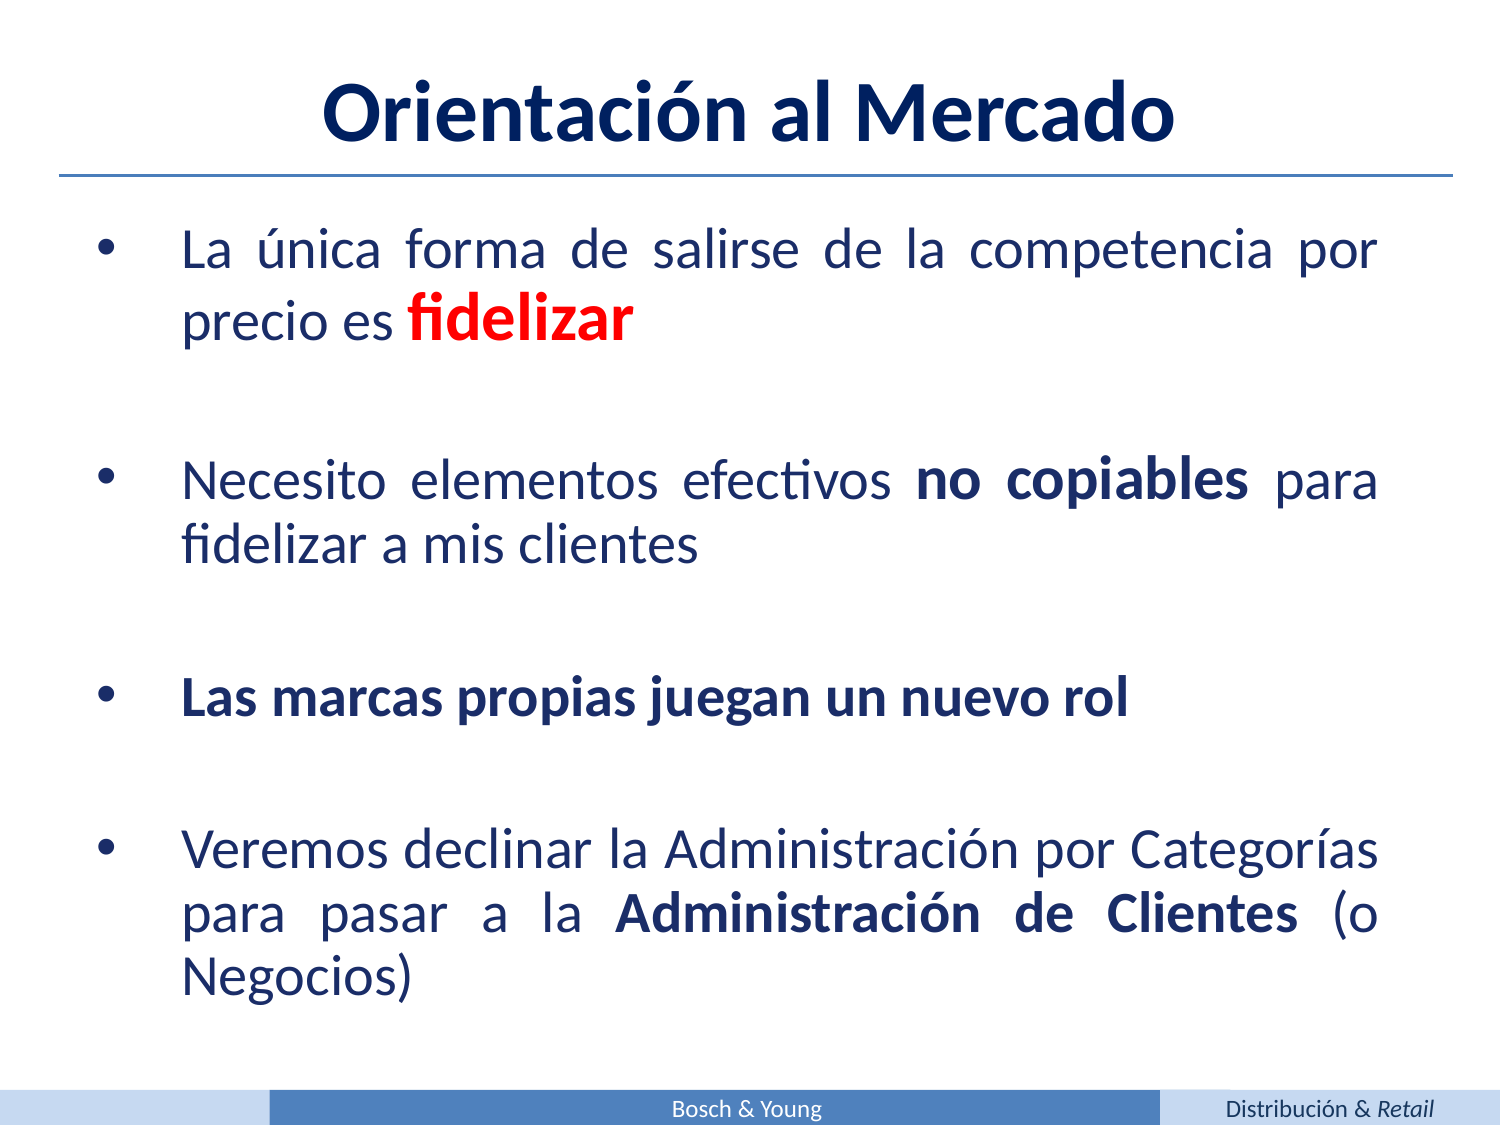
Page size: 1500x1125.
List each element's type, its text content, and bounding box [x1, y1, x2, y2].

text_box [0, 1088, 272, 1125]
text_box Orientación al Mercado [35, 46, 1465, 167]
text_box Distribución & Retail [1158, 1088, 1500, 1125]
text_box La única forma de salirse de la competencia por precio es fidelizar Necesito elementos efectivos no copiables para fidelizar a mis clientes Las marcas propias juegan un nuevo rol Veremos declinar la Administración por Categorías para pasar a la Administración de Clientes (o Negocios) [82, 210, 1395, 1088]
text_box Bosch & Young [272, 1088, 1158, 1125]
